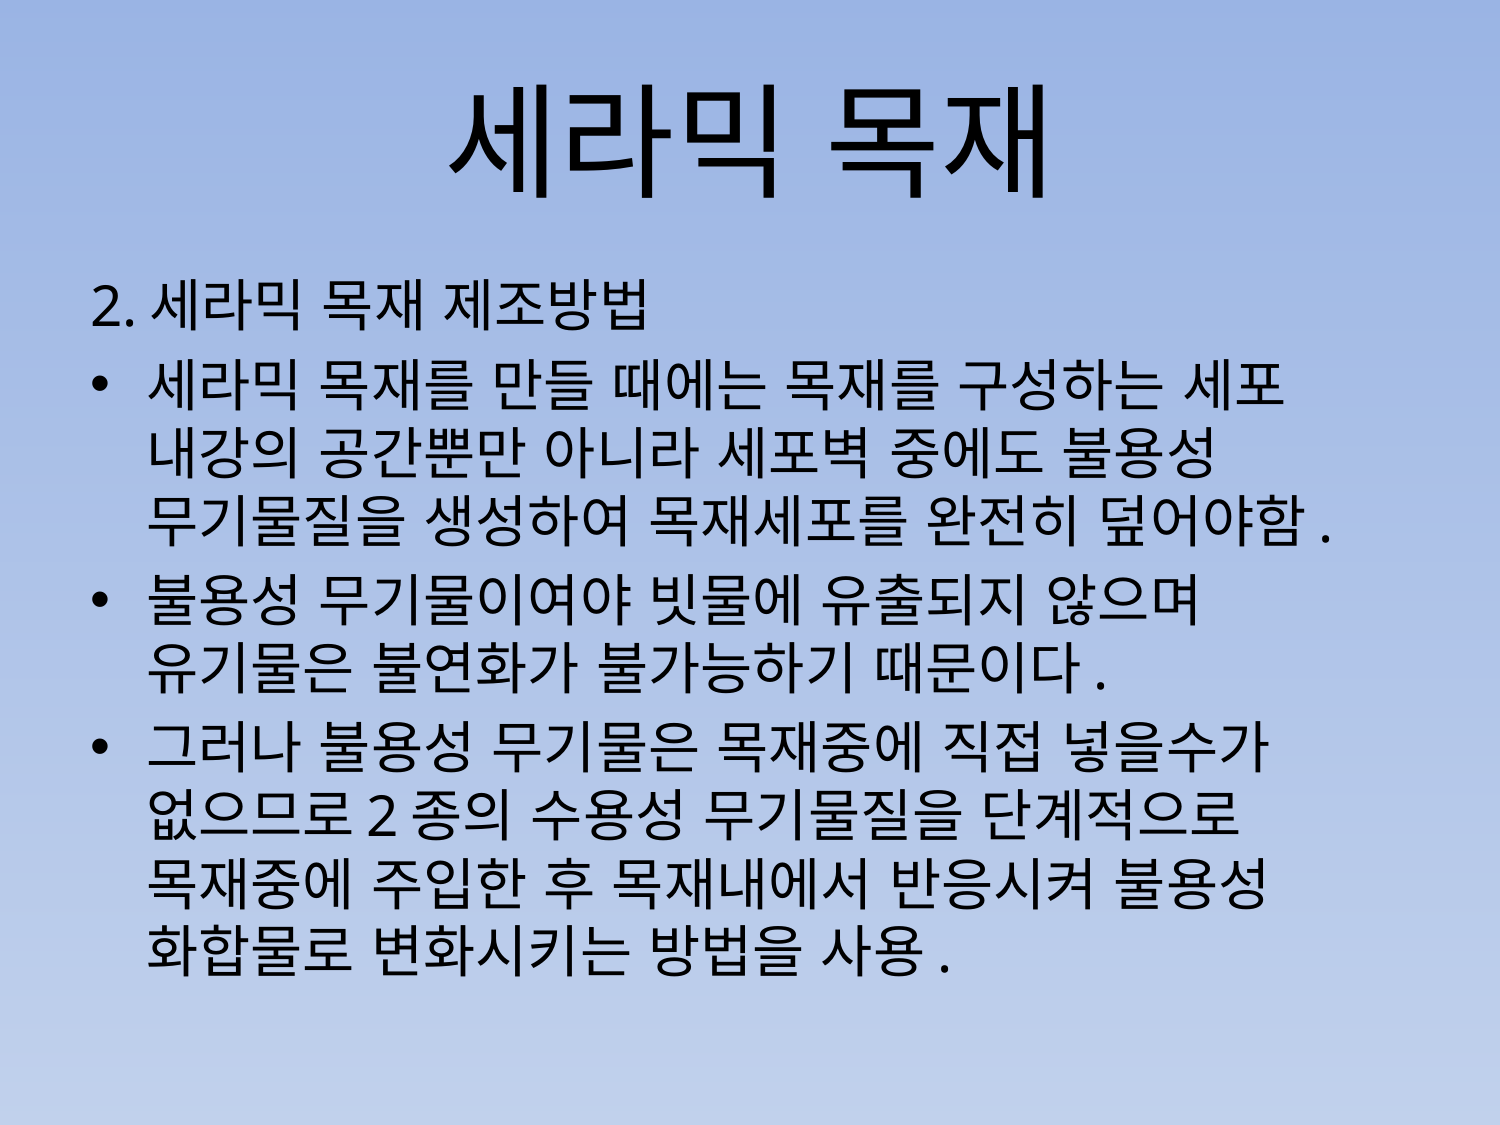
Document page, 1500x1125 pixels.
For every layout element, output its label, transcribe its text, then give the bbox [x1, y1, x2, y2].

list 2.세라믹 목재 제조방법 세라믹 목재를 만들 때에는 목재를 구성하는 세포 내강의 공간뿐만 아니라 세포벽 중에도 불용성 무기물질을 생성하여 목재세포를 완전히 덮어야함. 불용성 무기물이여야 빗물에 유출되지 않으며 유기물은 불연화가 불가능하기 때문이다. 그러나 불용성 무기물은 목재중에 직접 넣을수가 없으므로2종의 수용성 무기물질을 단계적으로 목재중에 주입한 후 목재내에서 반응시켜 불용성 화합물로 변화시키는 방법을 사용. [75, 262, 1425, 1005]
title 세라믹 목재 [75, 45, 1425, 233]
